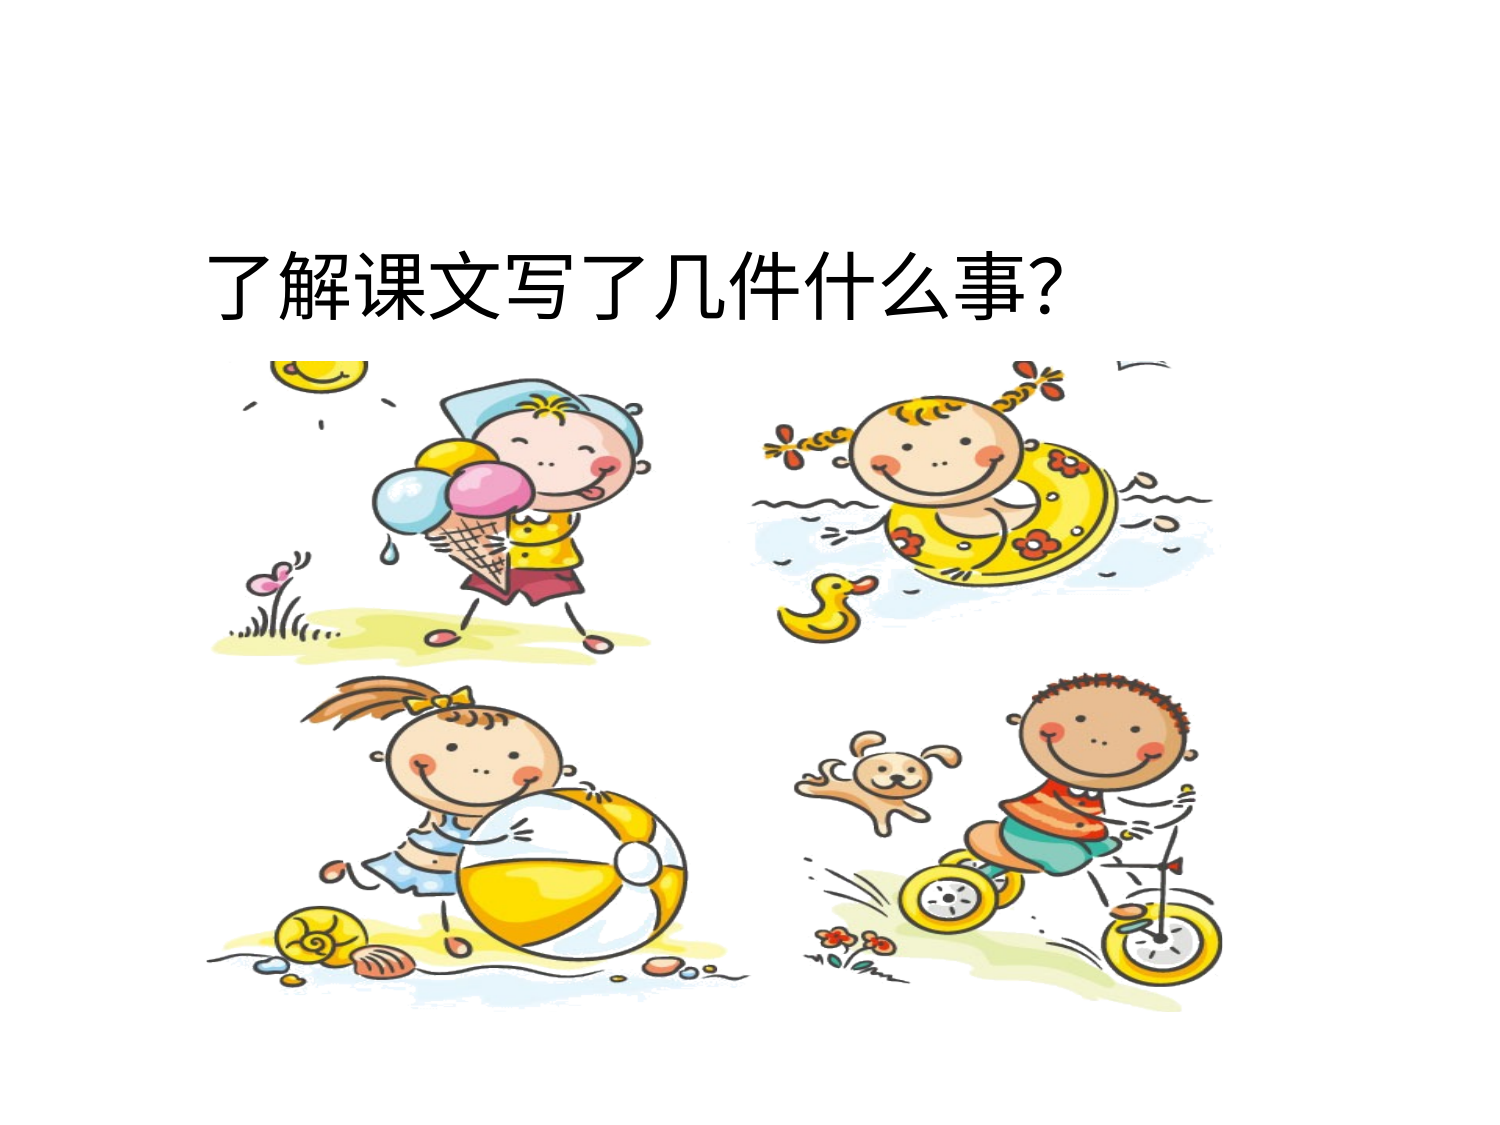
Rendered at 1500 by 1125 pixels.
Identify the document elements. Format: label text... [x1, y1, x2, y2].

picture [206, 361, 1223, 1012]
text_box 了解课文写了几件什么事？ [187, 231, 1118, 337]
